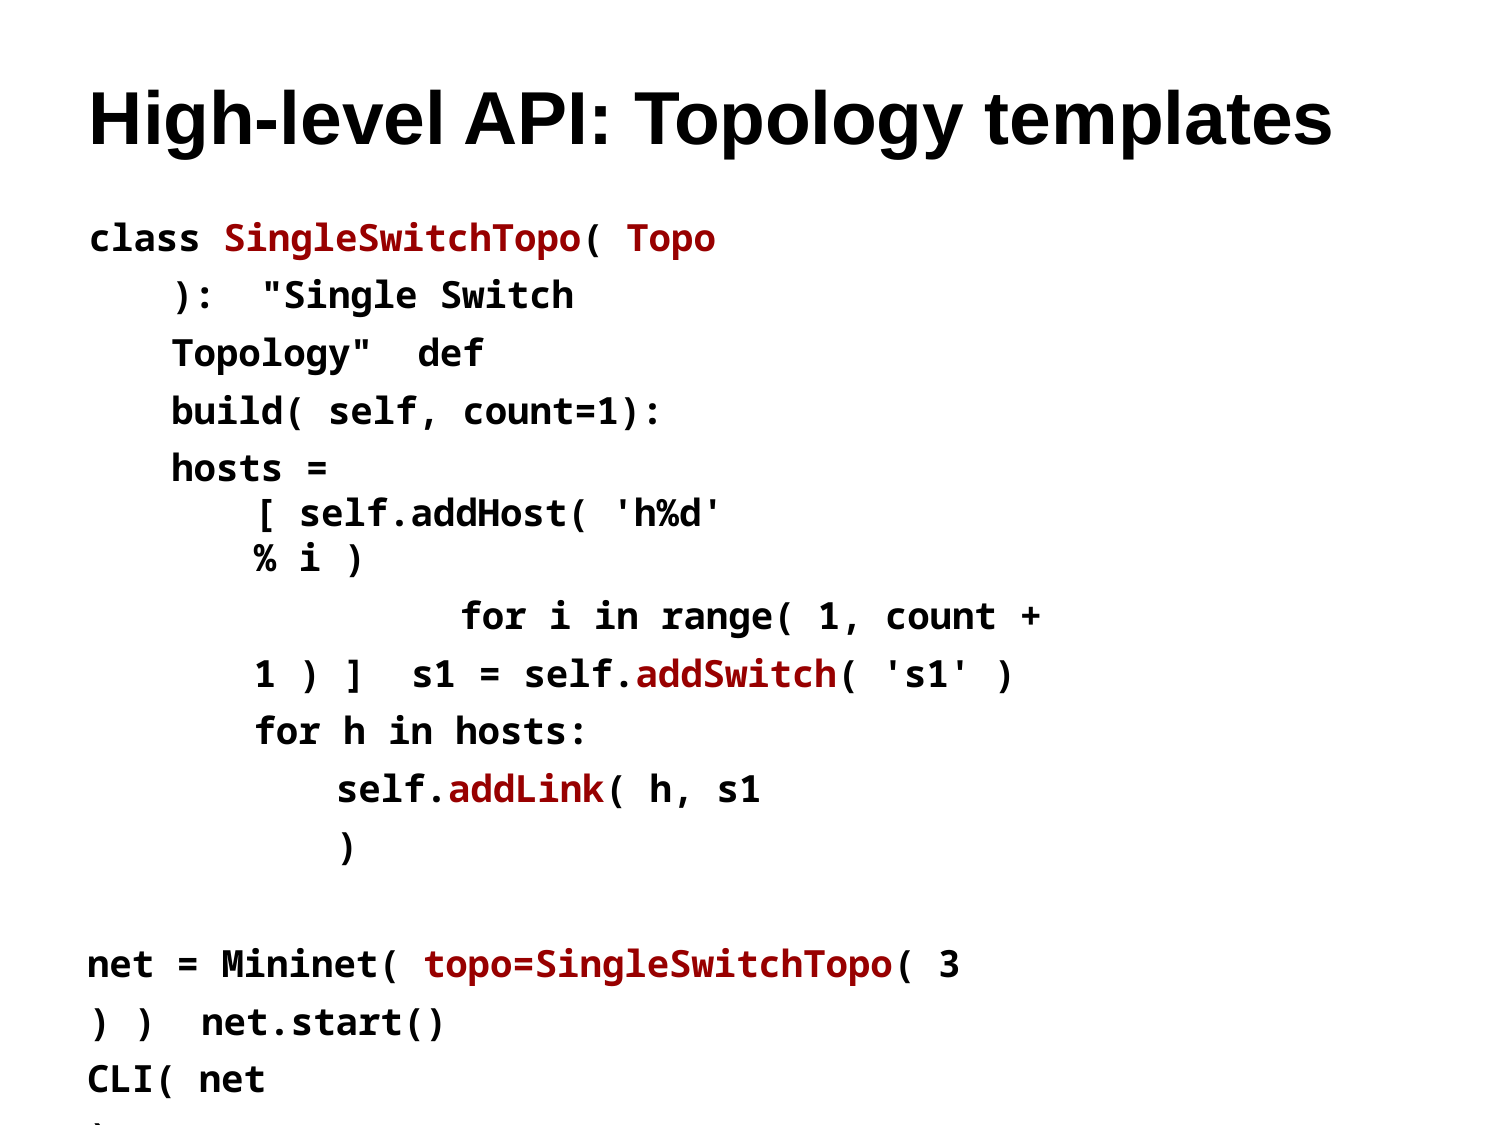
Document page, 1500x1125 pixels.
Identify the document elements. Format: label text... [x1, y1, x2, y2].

title High-level API: Topology templates [86, 67, 1349, 258]
text_box class SingleSwitchTopo( Topo ): "Single Switch Topology" def build( self, count=1): hosts = [ self.addHost( 'h%d' % i ) for i in range( 1, count + 1 ) ] s1 = self.addSwitch( 's1' ) for h in hosts: self.addLink( h, s1 ) net = Mininet( topo=SingleSwitchTopo( 3 ) ) net.start() CLI( net ) net.stop() more examples and info available at docs.mininet.org [86, 199, 1120, 1125]
